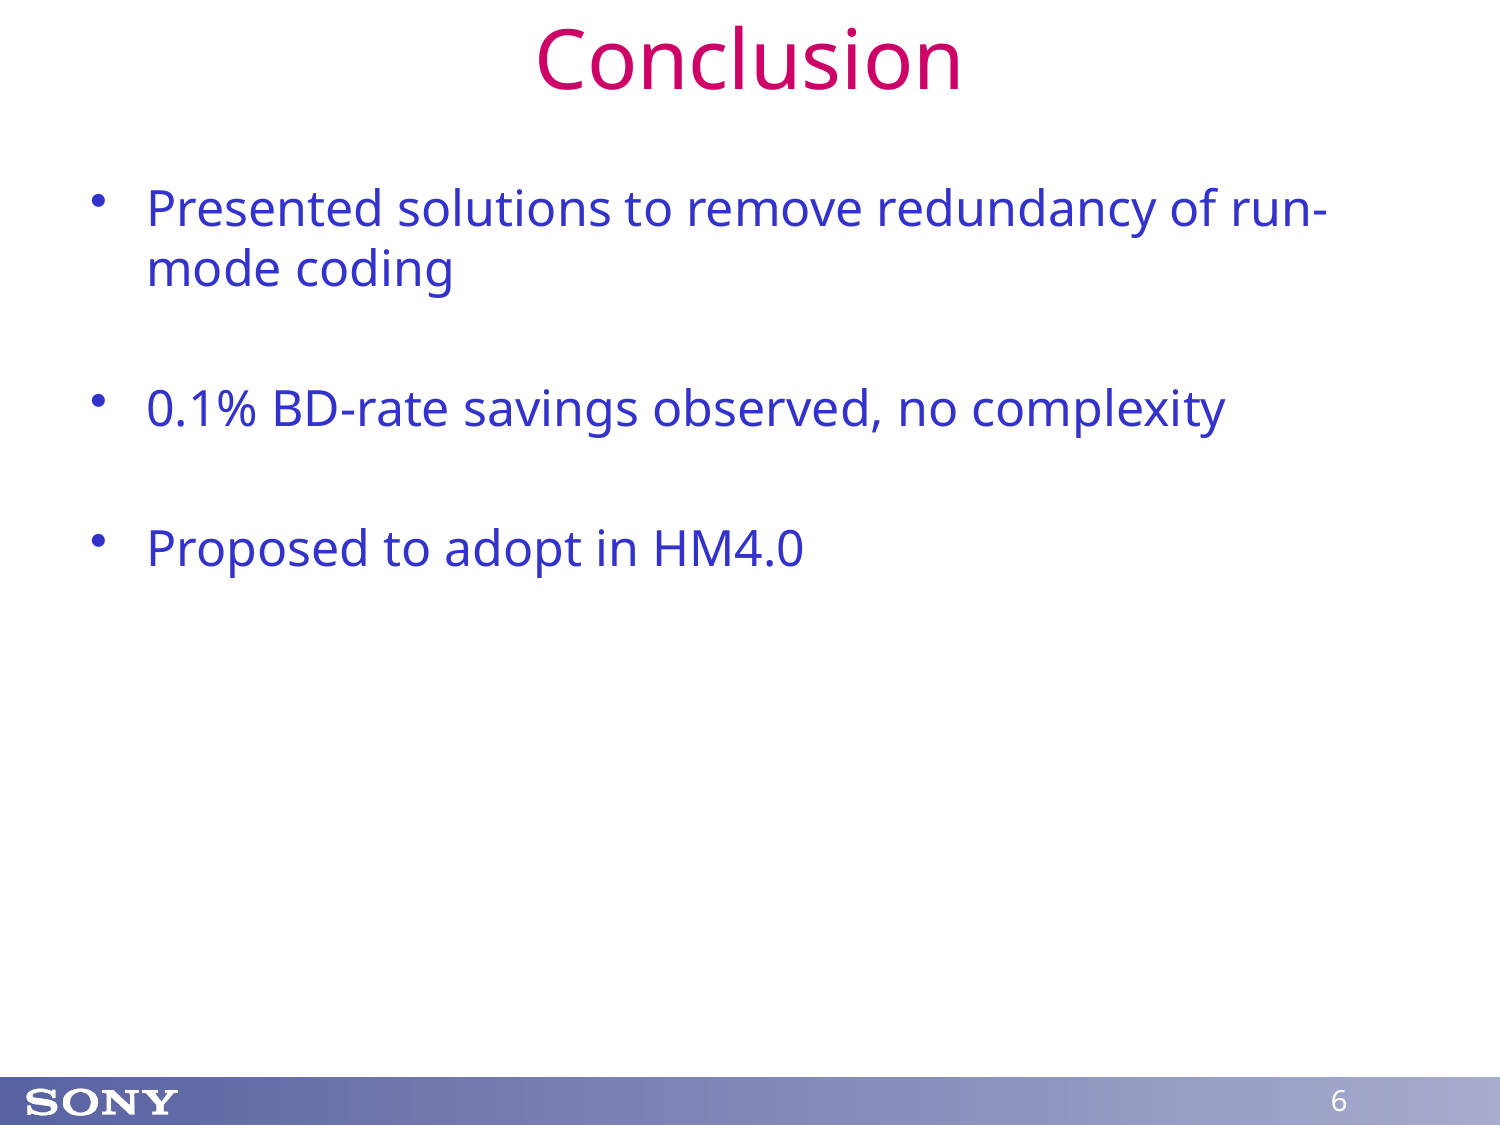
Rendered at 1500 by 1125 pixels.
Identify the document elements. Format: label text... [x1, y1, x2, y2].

list Presented solutions to remove redundancy of run-mode coding 0.1% BD-rate savings observed, no complexity Proposed to adopt in HM4.0 [74, 168, 1444, 1032]
title Conclusion [112, 0, 1388, 115]
picture [26, 1088, 178, 1116]
slide_number 6 [1049, 1074, 1363, 1125]
